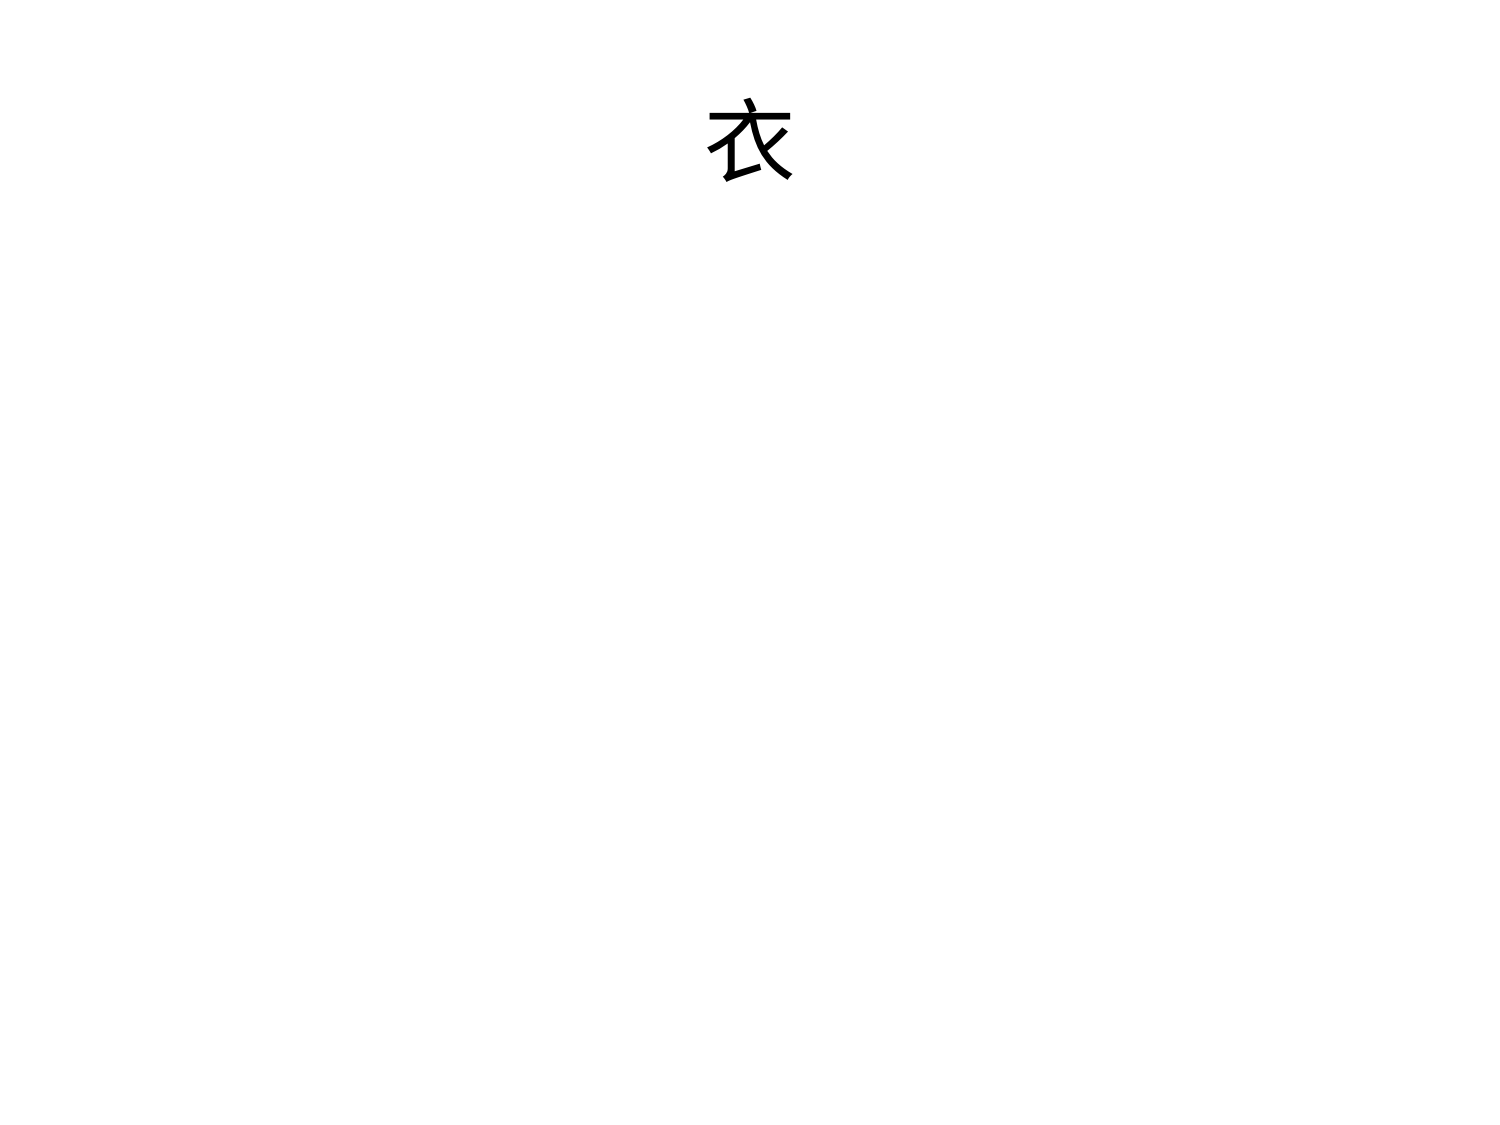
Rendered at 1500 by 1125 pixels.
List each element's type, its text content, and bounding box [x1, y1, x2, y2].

title 衣 [75, 45, 1425, 233]
